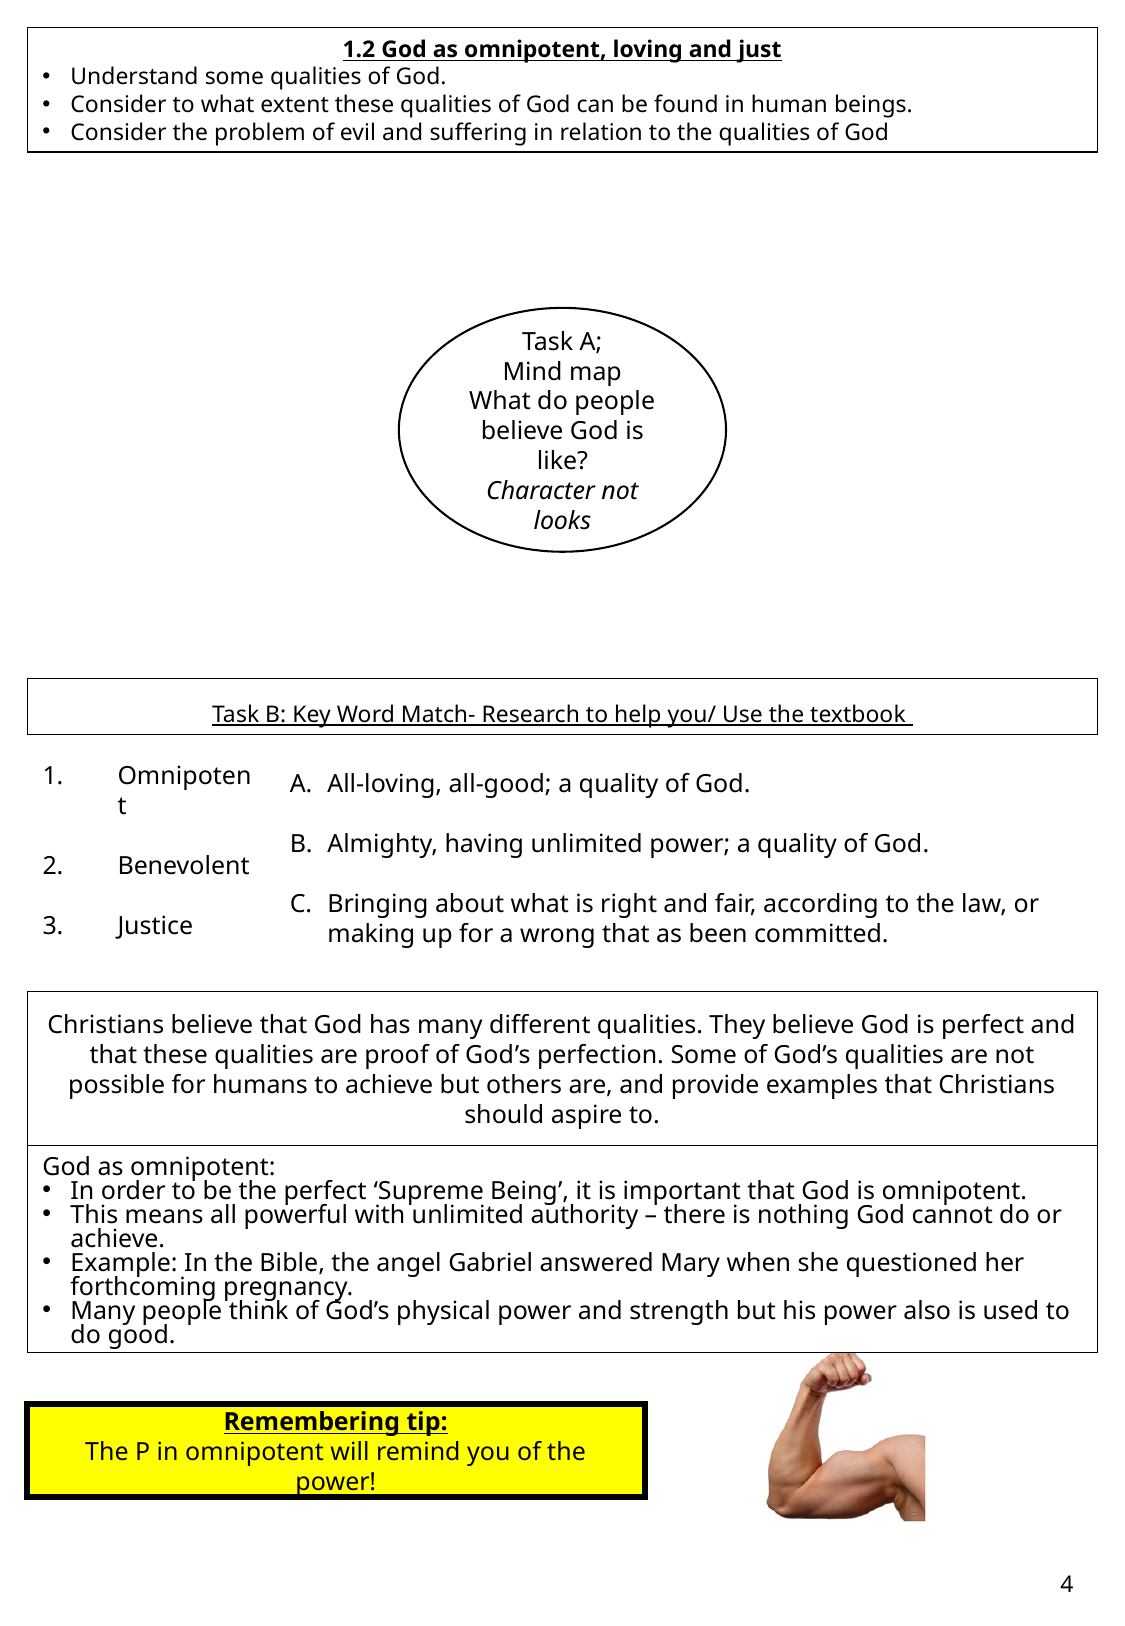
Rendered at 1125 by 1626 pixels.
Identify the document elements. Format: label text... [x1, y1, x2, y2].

text_box 4 [1036, 1548, 1098, 1605]
text_box Task A; Mind map What do people believe God is like? Character not looks [398, 307, 727, 552]
text_box Omnipotent Benevolent Justice [27, 748, 275, 951]
text_box Christians believe that God has many different qualities. They believe God is perfect and that these qualities are proof of God’s perfection. Some of God’s qualities are not possible for humans to achieve but others are, and provide examples that Christians should aspire to. [27, 991, 1098, 1145]
text_box 1.2 God as omnipotent, loving and just Understand some qualities of God. Consider to what extent these qualities of God can be found in human beings. Consider the problem of evil and suffering in relation to the qualities of God [27, 27, 1098, 153]
text_box God as omnipotent: In order to be the perfect ‘Supreme Being’, it is important that God is omnipotent. This means all powerful with unlimited authority – there is nothing God cannot do or achieve. Example: In the Bible, the angel Gabriel answered Mary when she questioned her forthcoming pregnancy. Many people think of God’s physical power and strength but his power also is used to do good. [27, 1145, 1098, 1353]
text_box Remembering tip: The P in omnipotent will remind you of the power! [27, 1404, 645, 1497]
text_box All-loving, all-good; a quality of God. Almighty, having unlimited power; a quality of God. Bringing about what is right and fair, according to the law, or making up for a wrong that as been committed. [274, 748, 1098, 966]
text_box Task B: Key Word Match- Research to help you/ Use the textbook [27, 678, 1098, 735]
picture [748, 1345, 926, 1523]
